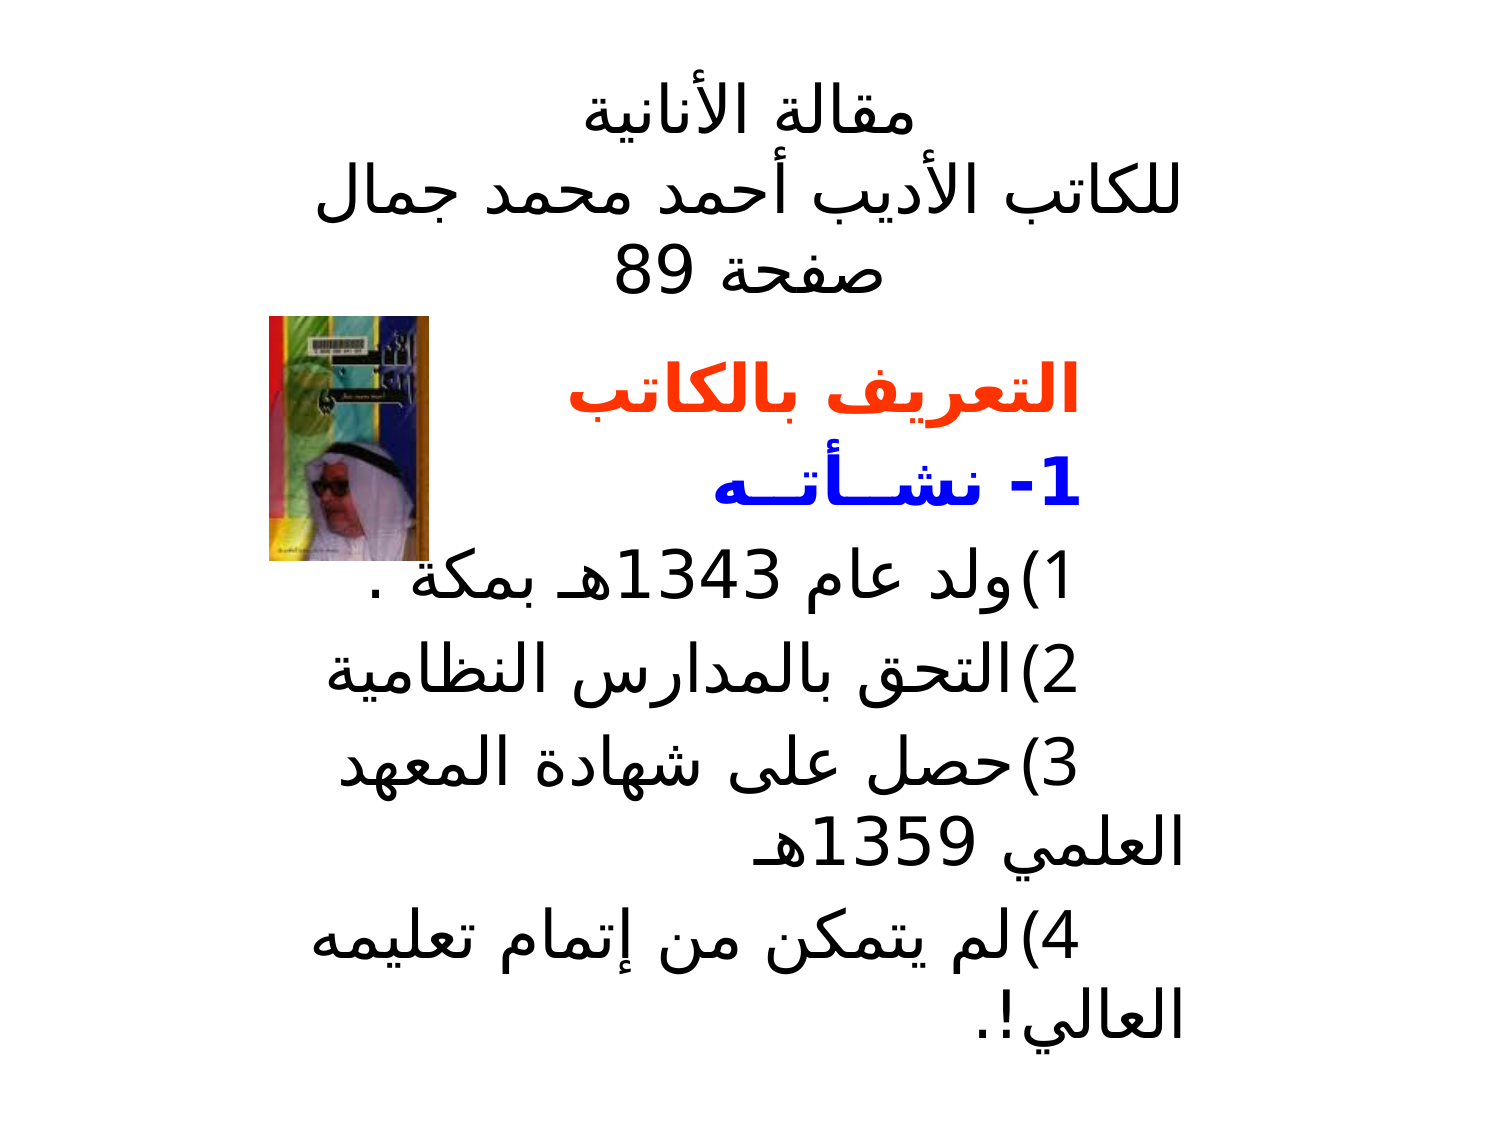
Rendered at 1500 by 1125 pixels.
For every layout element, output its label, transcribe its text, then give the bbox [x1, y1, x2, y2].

subtitle التعريف بالكاتب 1- نشــأتــه ولد عام 1343هـ بمكة . التحق بالمدارس النظامية حصل على شهادة المعهد العلمي 1359هـ لم يتمكن من إتمام تعليمه العالي!. [224, 337, 1276, 1000]
title مقالة الأنانية للكاتب الأديب أحمد محمد جمال صفحة 89 [111, 66, 1388, 308]
picture [269, 316, 430, 561]
